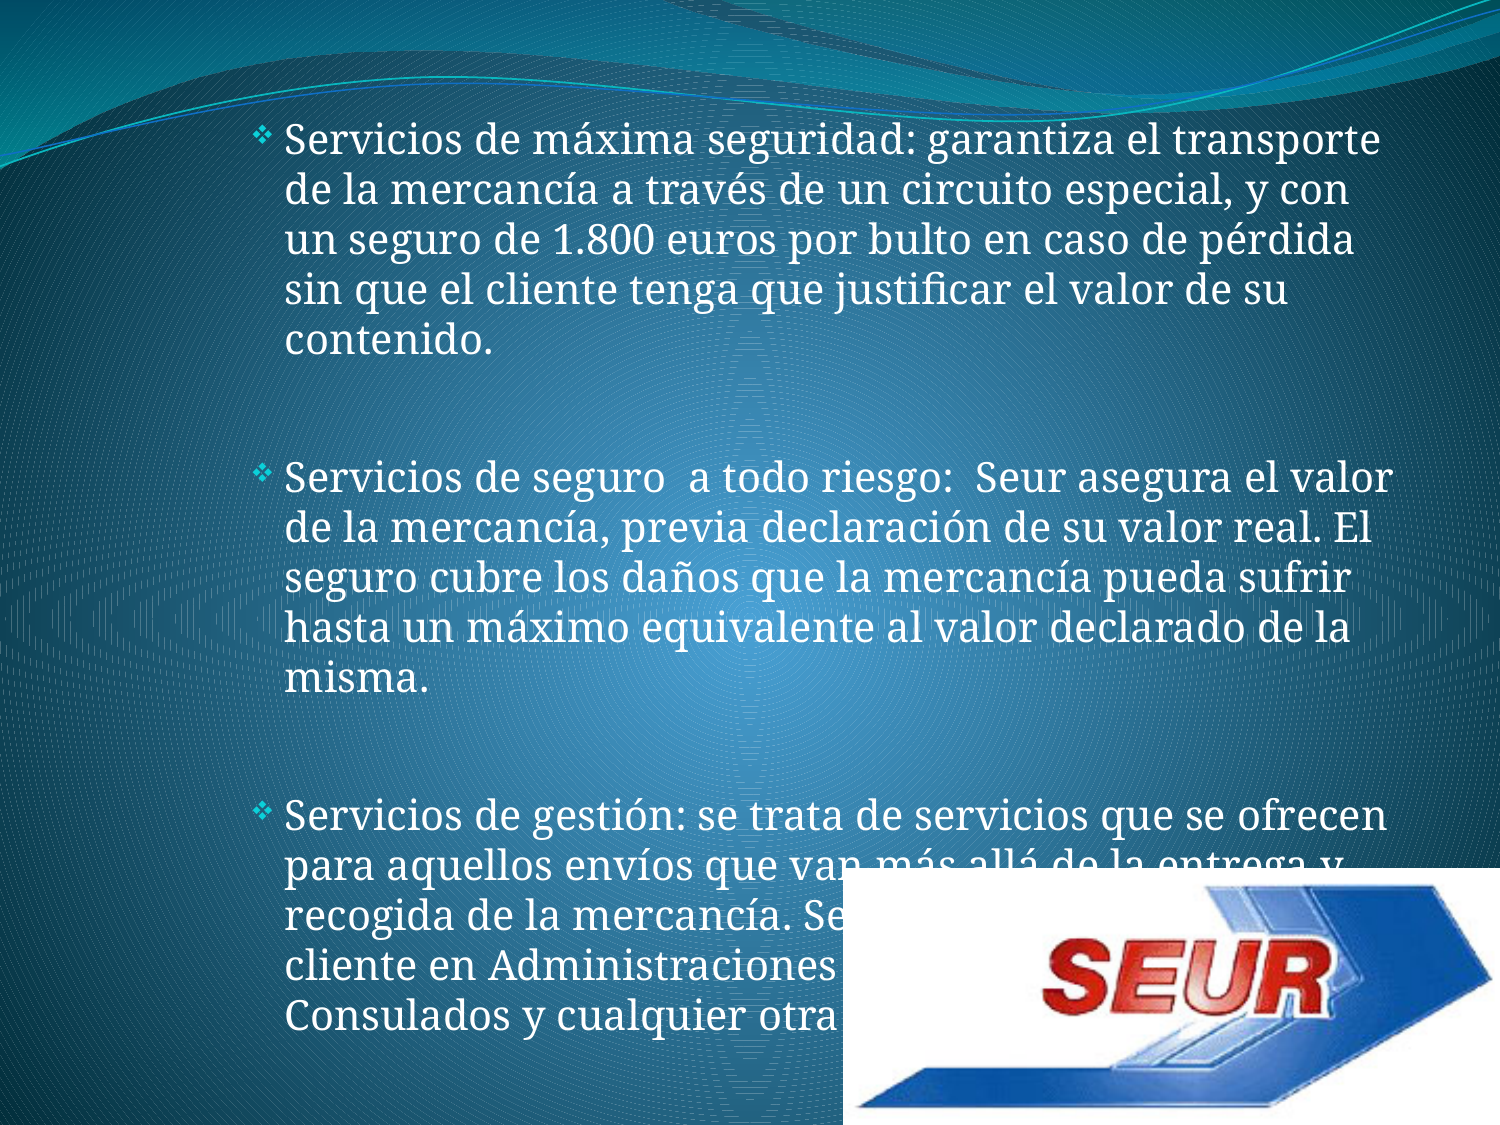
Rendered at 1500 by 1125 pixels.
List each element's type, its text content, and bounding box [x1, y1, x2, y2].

list Servicios de máxima seguridad: garantiza el transporte de la mercancía a través de un circuito especial, y con un seguro de 1.800 euros por bulto en caso de pérdida sin que el cliente tenga que justificar el valor de su contenido. Servicios de seguro a todo riesgo: Seur asegura el valor de la mercancía, previa declaración de su valor real. El seguro cubre los daños que la mercancía pueda sufrir hasta un máximo equivalente al valor declarado de la misma. Servicios de gestión: se trata de servicios que se ofrecen para aquellos envíos que van más allá de la entrega y recogida de la mercancía. Seur realiza trámites por el cliente en Administraciones Públicas, Embajdas, Consulados y cualquier otra gestión puntual. [74, 105, 1426, 1038]
picture [843, 868, 1500, 1125]
